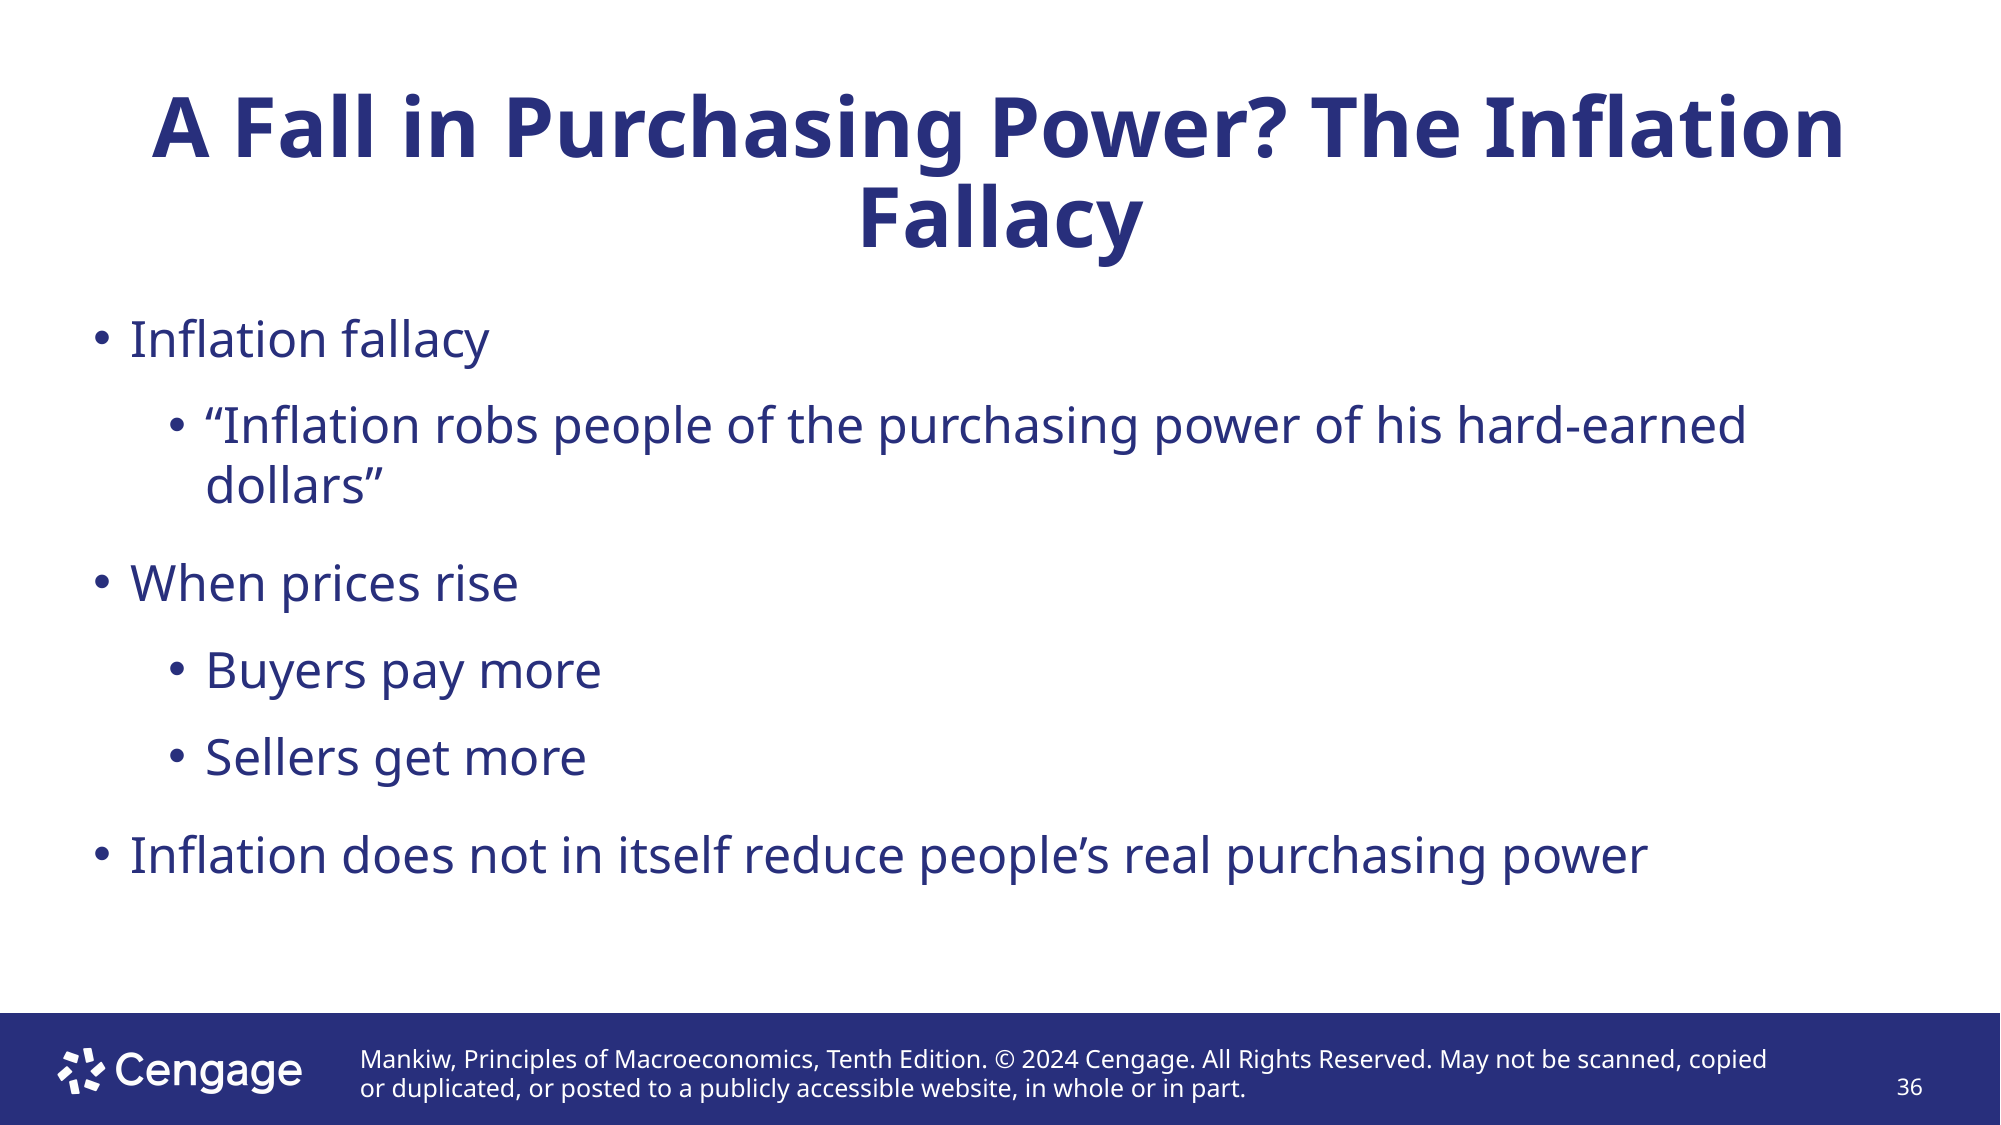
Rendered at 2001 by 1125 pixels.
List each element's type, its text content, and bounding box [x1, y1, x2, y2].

title A Fall in Purchasing Power? The Inflation Fallacy [78, 77, 1923, 278]
list Inflation fallacy “Inflation robs people of the purchasing power of his hard-earned dollars” When prices rise Buyers pay more Sellers get more Inflation does not in itself reduce people’s real purchasing power [78, 299, 1923, 1014]
picture [30, 1020, 329, 1122]
